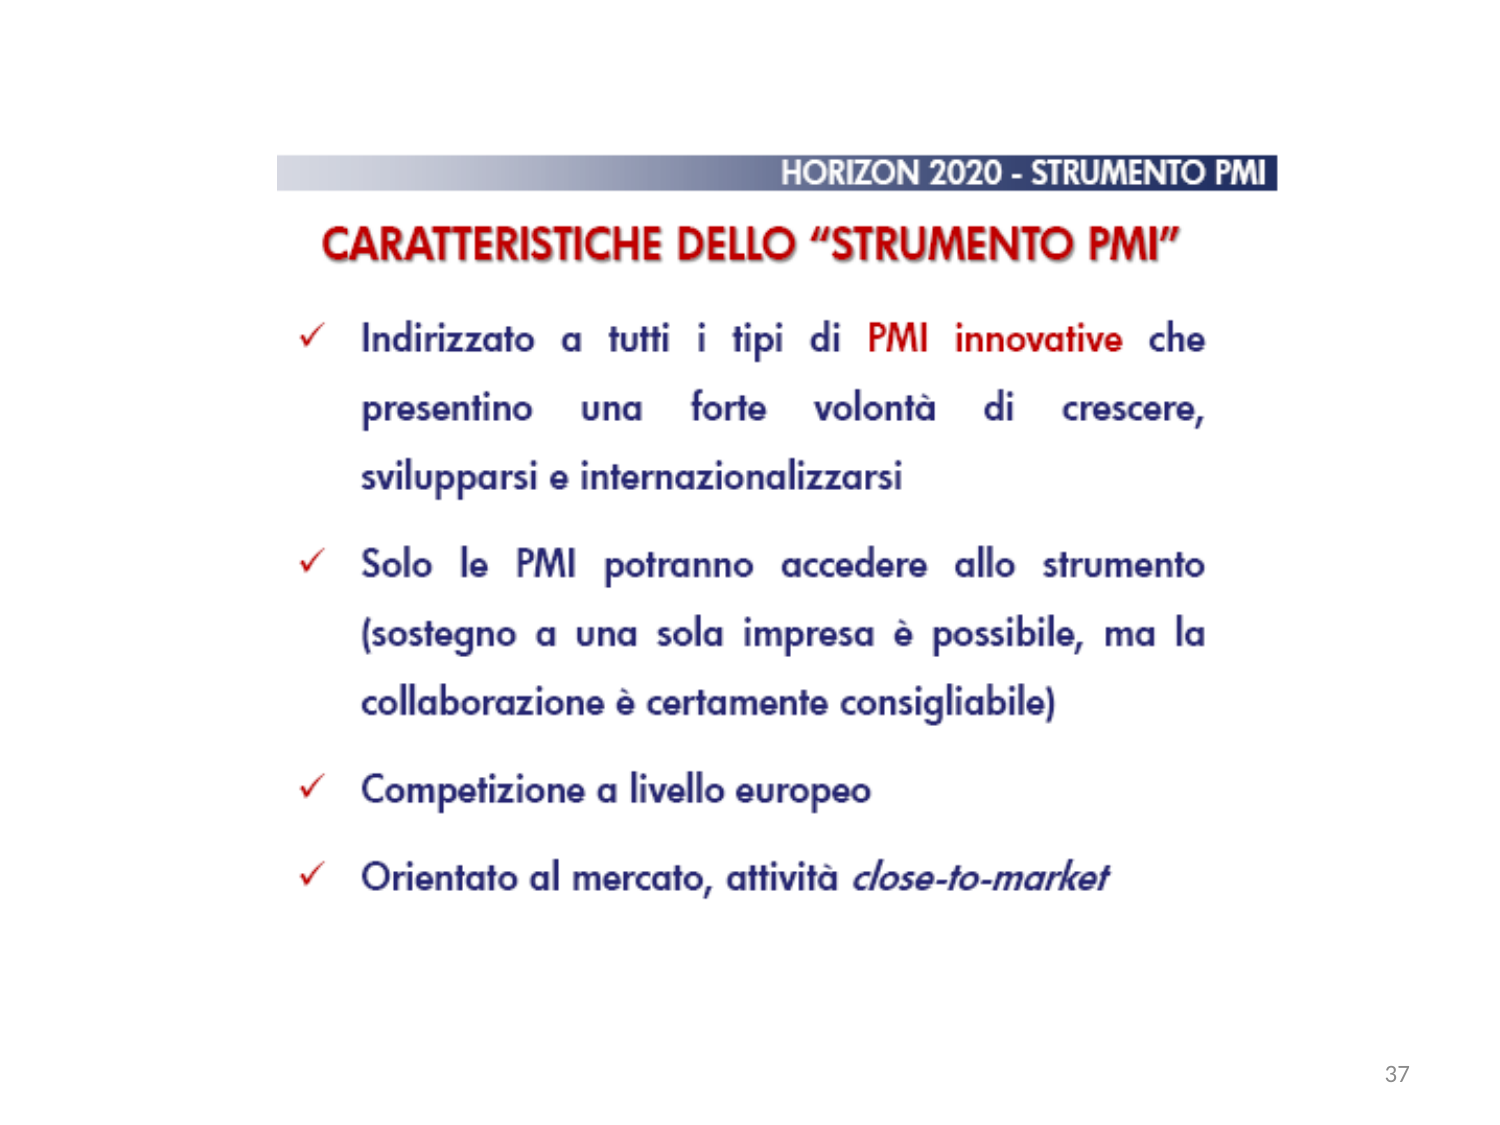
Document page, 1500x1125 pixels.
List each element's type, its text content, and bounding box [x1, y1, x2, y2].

picture [277, 136, 1282, 941]
slide_number 37 [1074, 1042, 1425, 1103]
